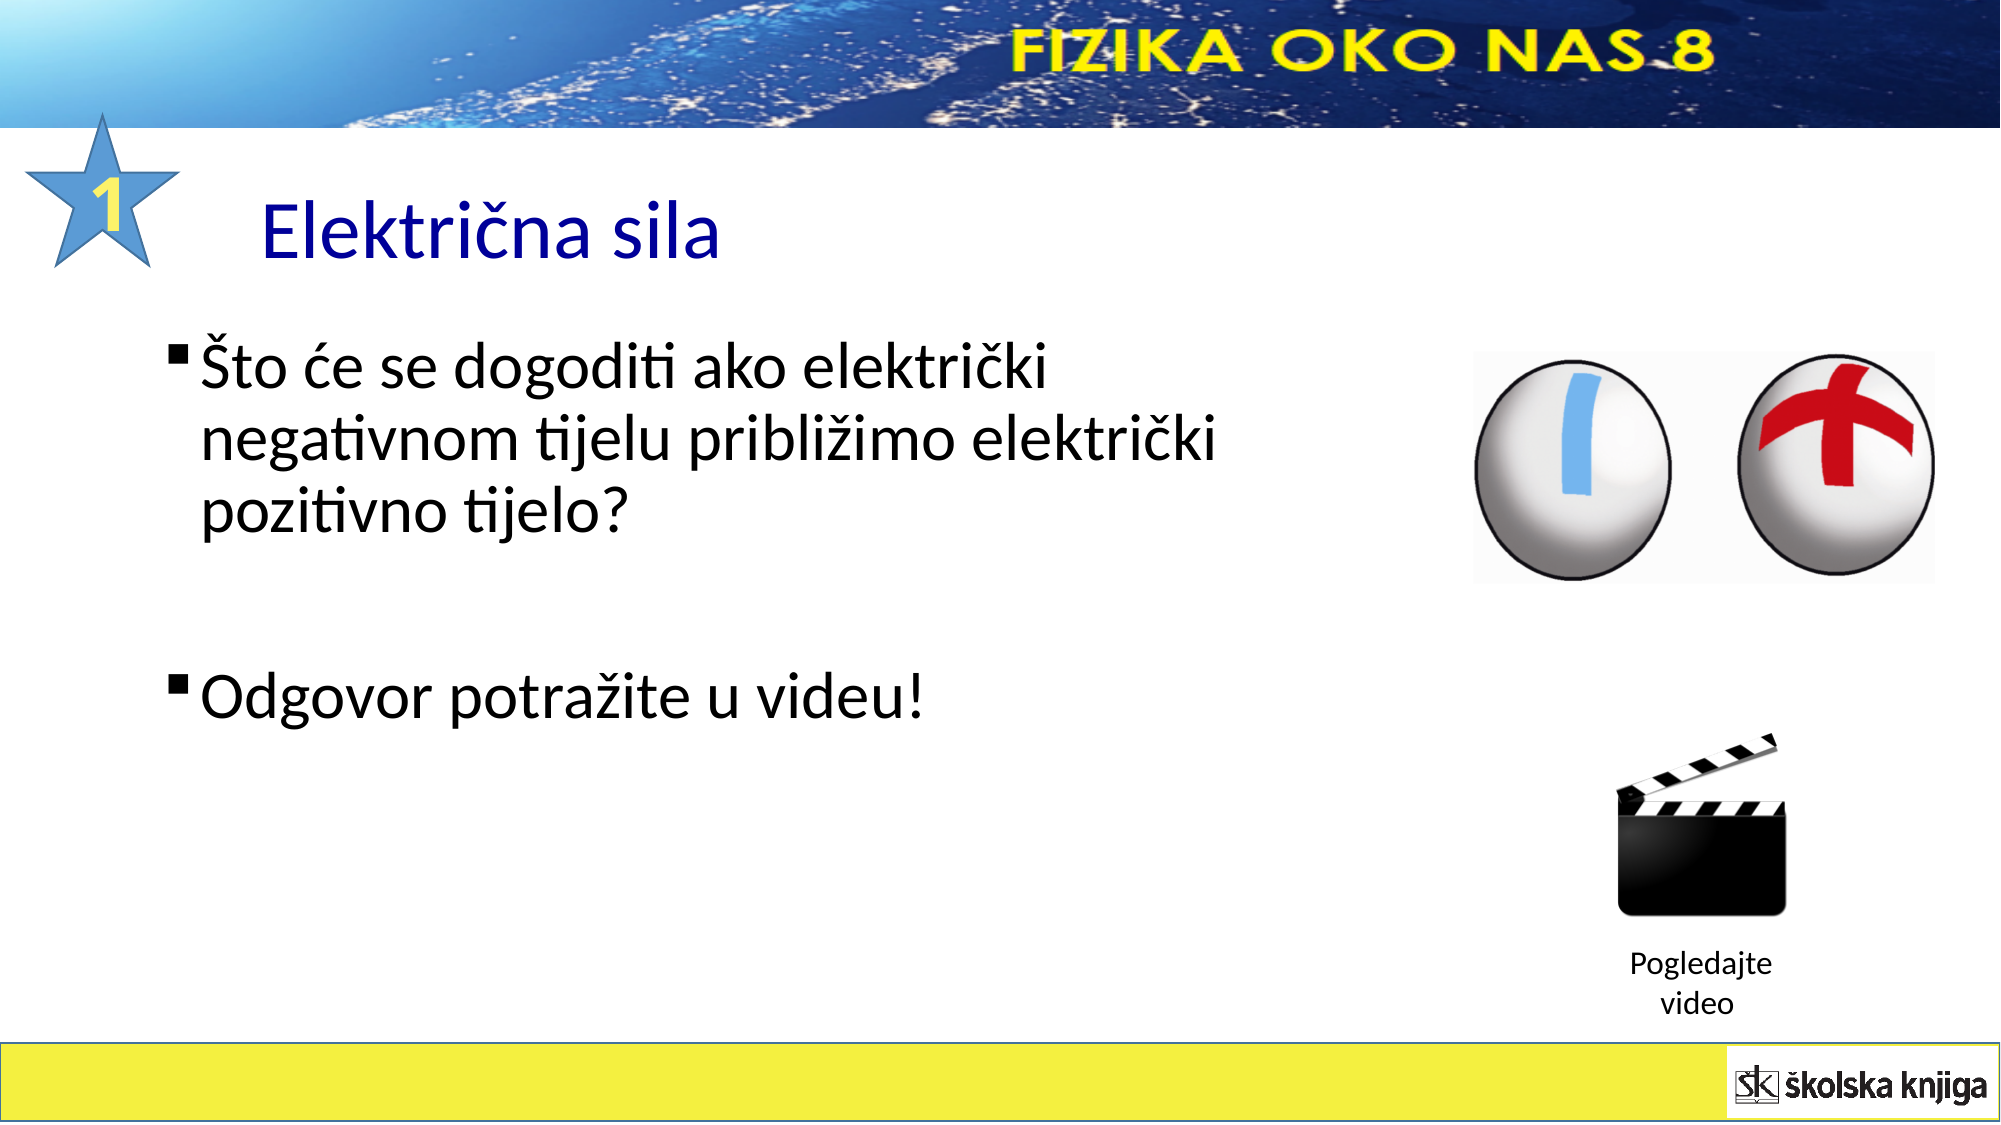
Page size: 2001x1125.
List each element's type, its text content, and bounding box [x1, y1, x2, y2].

list Što će se dogoditi ako električki negativnom tijelu približimo električki pozitivno tijelo? Odgovor potražite u videu! [148, 323, 1382, 866]
text_box 1 [24, 111, 181, 269]
title Električna sila [245, 115, 1903, 347]
picture [1615, 733, 1788, 918]
picture [0, 0, 2000, 128]
picture [1727, 1046, 1998, 1118]
text_box Pogledajte video [1597, 934, 1806, 1029]
picture [1474, 237, 1935, 698]
